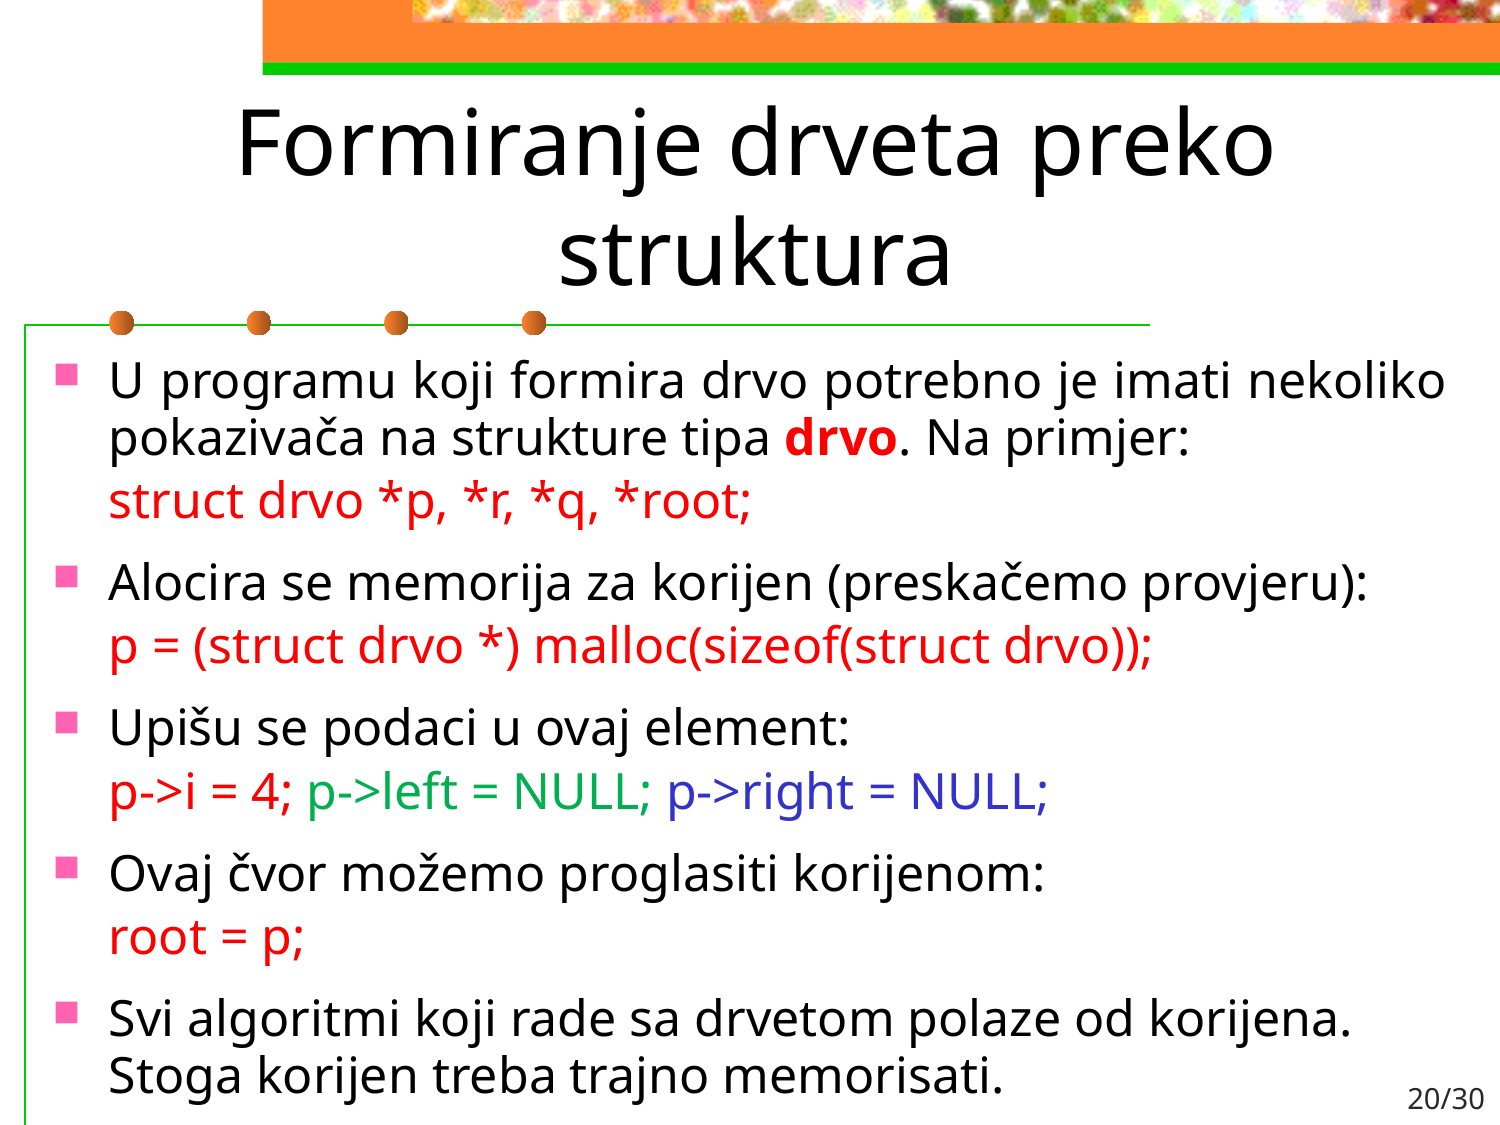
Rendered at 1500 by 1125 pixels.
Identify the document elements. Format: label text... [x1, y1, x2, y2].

list U programu koji formira drvo potrebno je imati nekoliko pokazivača na strukture tipa drvo. Na primjer: struct drvo *p, *r, *q, *root; Alocira se memorija za korijen (preskačemo provjeru): p = (struct drvo *) malloc(sizeof(struct drvo)); Upišu se podaci u ovaj element: p->i = 4; p->left = NULL; p->right = NULL; Ovaj čvor možemo proglasiti korijenom: root = p; Svi algoritmi koji rade sa drvetom polaze od korijena. Stoga korijen treba trajno memorisati. [37, 345, 1463, 1083]
title Formiranje drveta preko struktura [37, 99, 1475, 288]
text_box 20/30 [1374, 1072, 1500, 1123]
picture [412, 0, 1500, 23]
